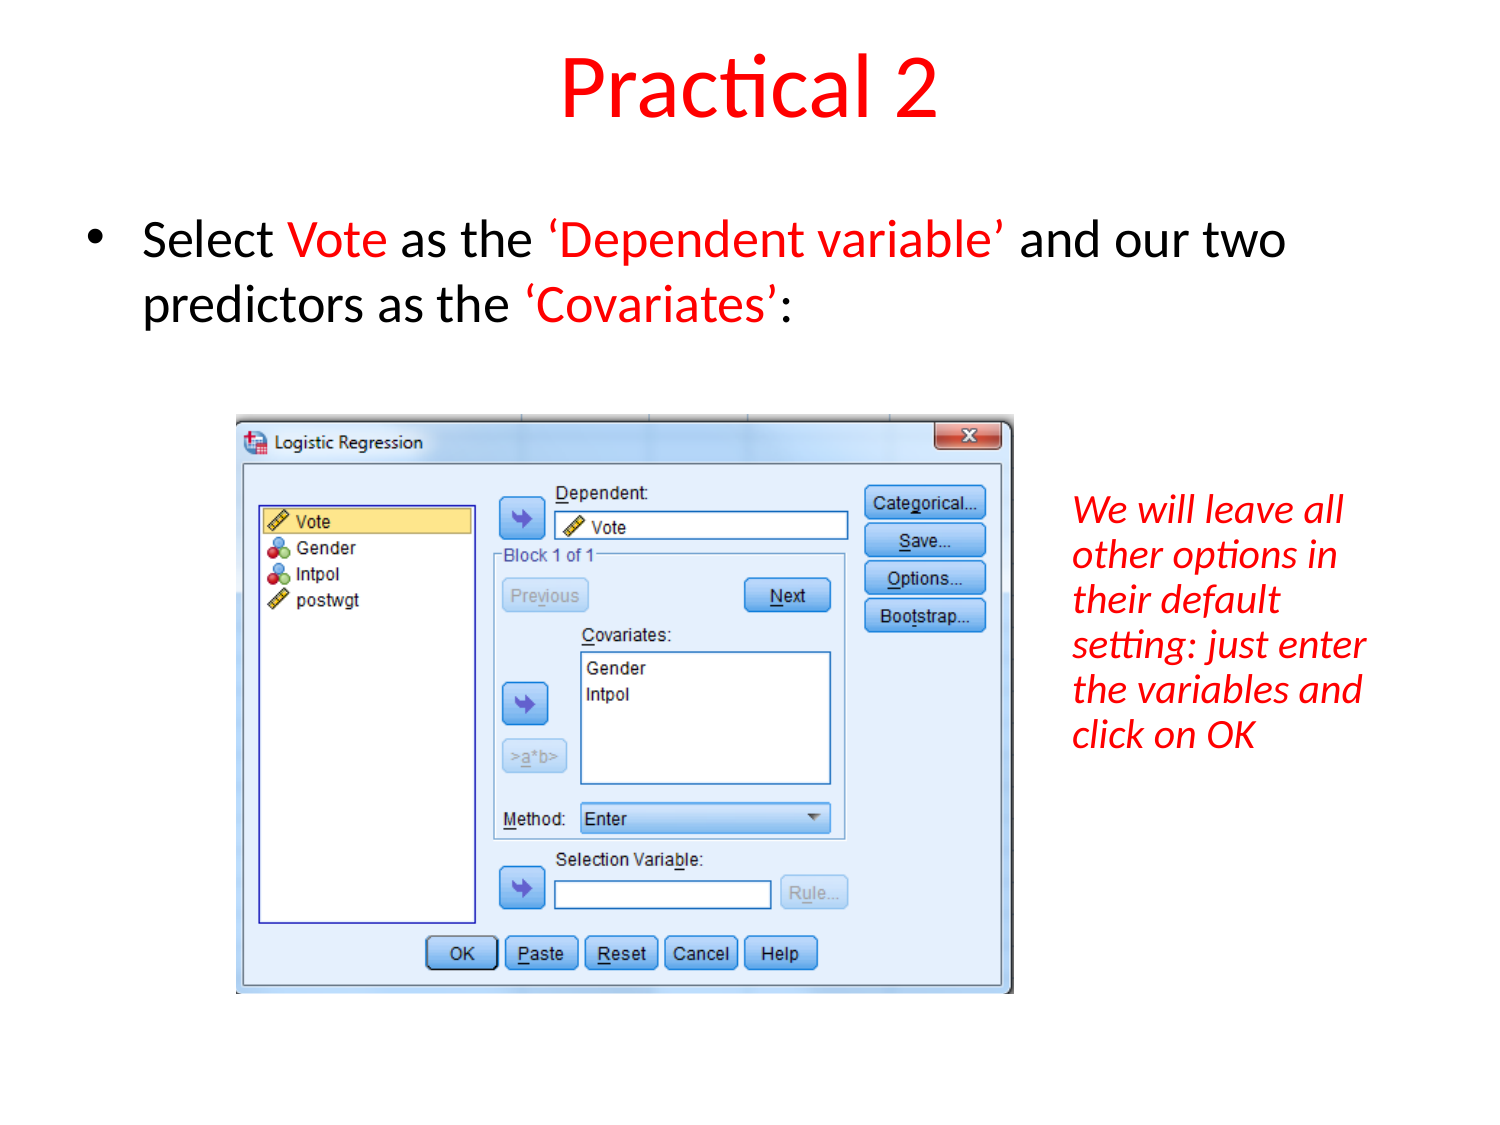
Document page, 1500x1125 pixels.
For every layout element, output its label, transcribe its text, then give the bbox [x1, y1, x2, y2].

title Practical 2 [75, 25, 1425, 138]
picture [235, 414, 1015, 994]
text_box We will leave all other options in their default setting: just enter the variables and click on OK [1057, 479, 1406, 787]
list Select Vote as the ‘Dependent variable’ and our two predictors as the ‘Covariates’: [70, 196, 1465, 368]
